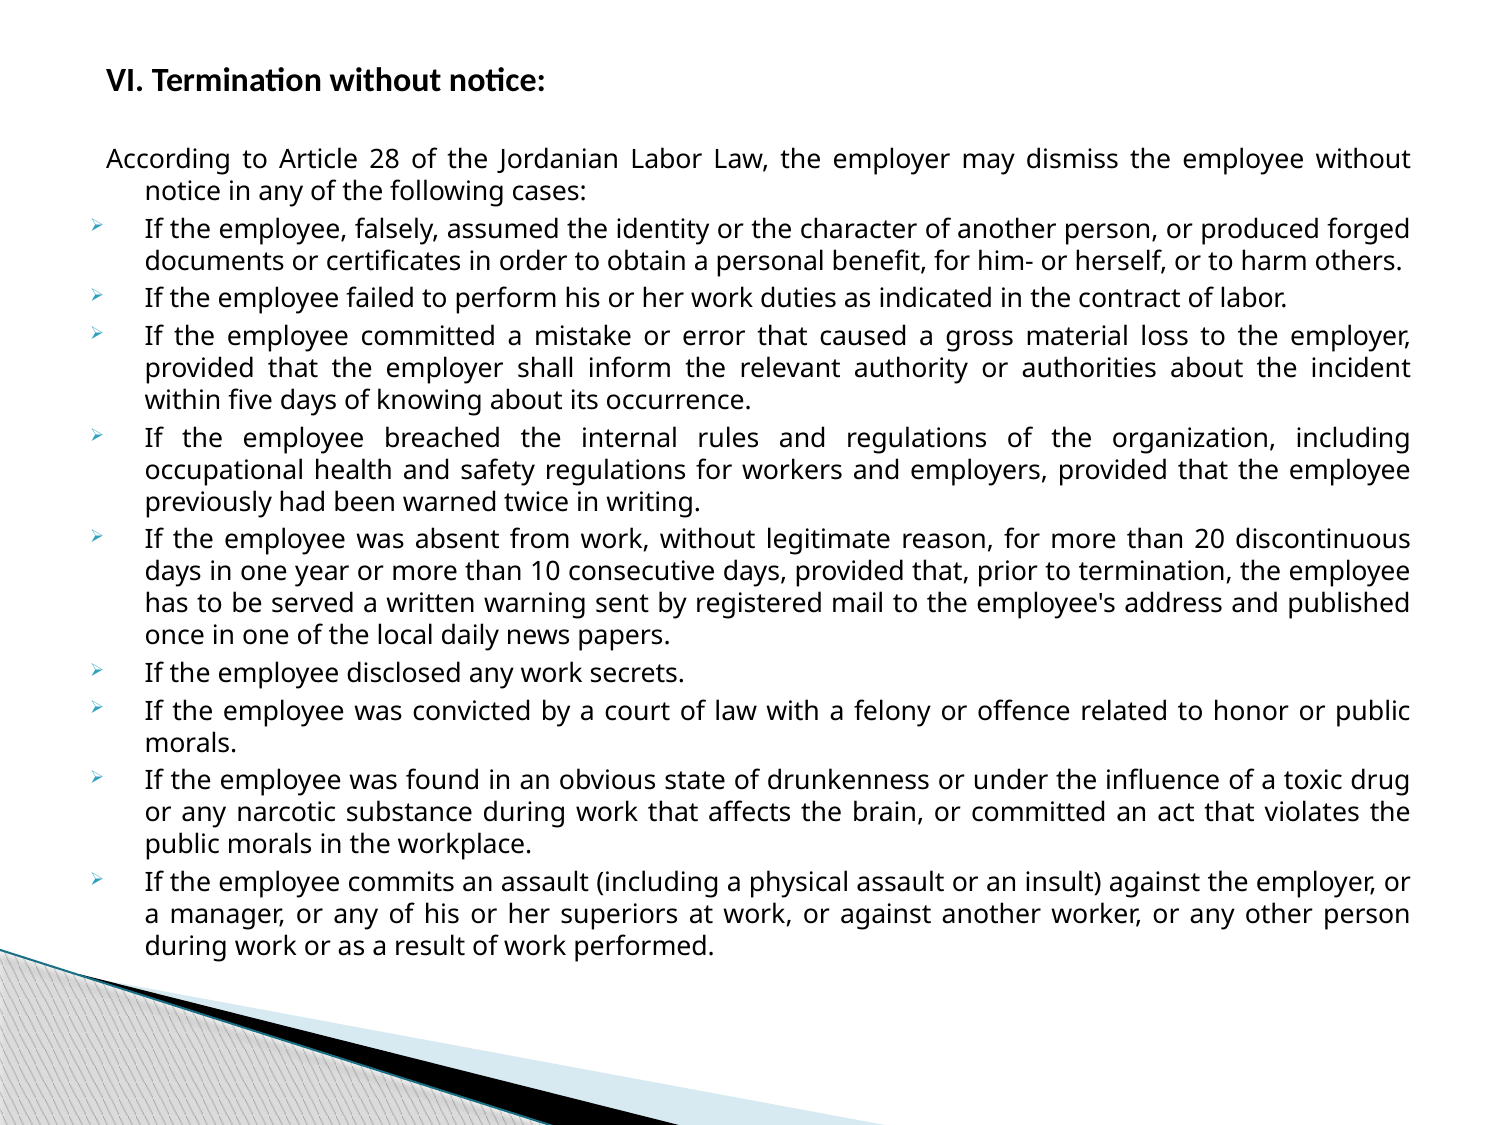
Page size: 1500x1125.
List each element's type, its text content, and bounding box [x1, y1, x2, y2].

list VI. Termination without notice: According to Article 28 of the Jordanian Labor Law, the employer may dismiss the employee without notice in any of the following cases: If the employee, falsely, assumed the identity or the character of another person, or produced forged documents or certificates in order to obtain a personal benefit, for him- or herself, or to harm others. If the employee failed to perform his or her work duties as indicated in the contract of labor. If the employee committed a mistake or error that caused a gross material loss to the employer, provided that the employer shall inform the relevant authority or authorities about the incident within five days of knowing about its occurrence. If the employee breached the internal rules and regulations of the organization, including occupational health and safety regulations for workers and employers, provided that the employee previously had been warned twice in writing. If the employee was absent from work, without legitimate reason, for more than 20 discontinuous days in one year or more than 10 consecutive days, provided that, prior to termination, the employee has to be served a written warning sent by registered mail to the employee's address and published once in one of the local daily news papers. If the employee disclosed any work secrets. If the employee was convicted by a court of law with a felony or offence related to honor or public morals. If the employee was found in an obvious state of drunkenness or under the influence of a toxic drug or any narcotic substance during work that affects the brain, or committed an act that violates the public morals in the workplace. If the employee commits an assault (including a physical assault or an insult) against the employer, or a manager, or any of his or her superiors at work, or against another worker, or any other person during work or as a result of work performed. [75, 50, 1425, 986]
